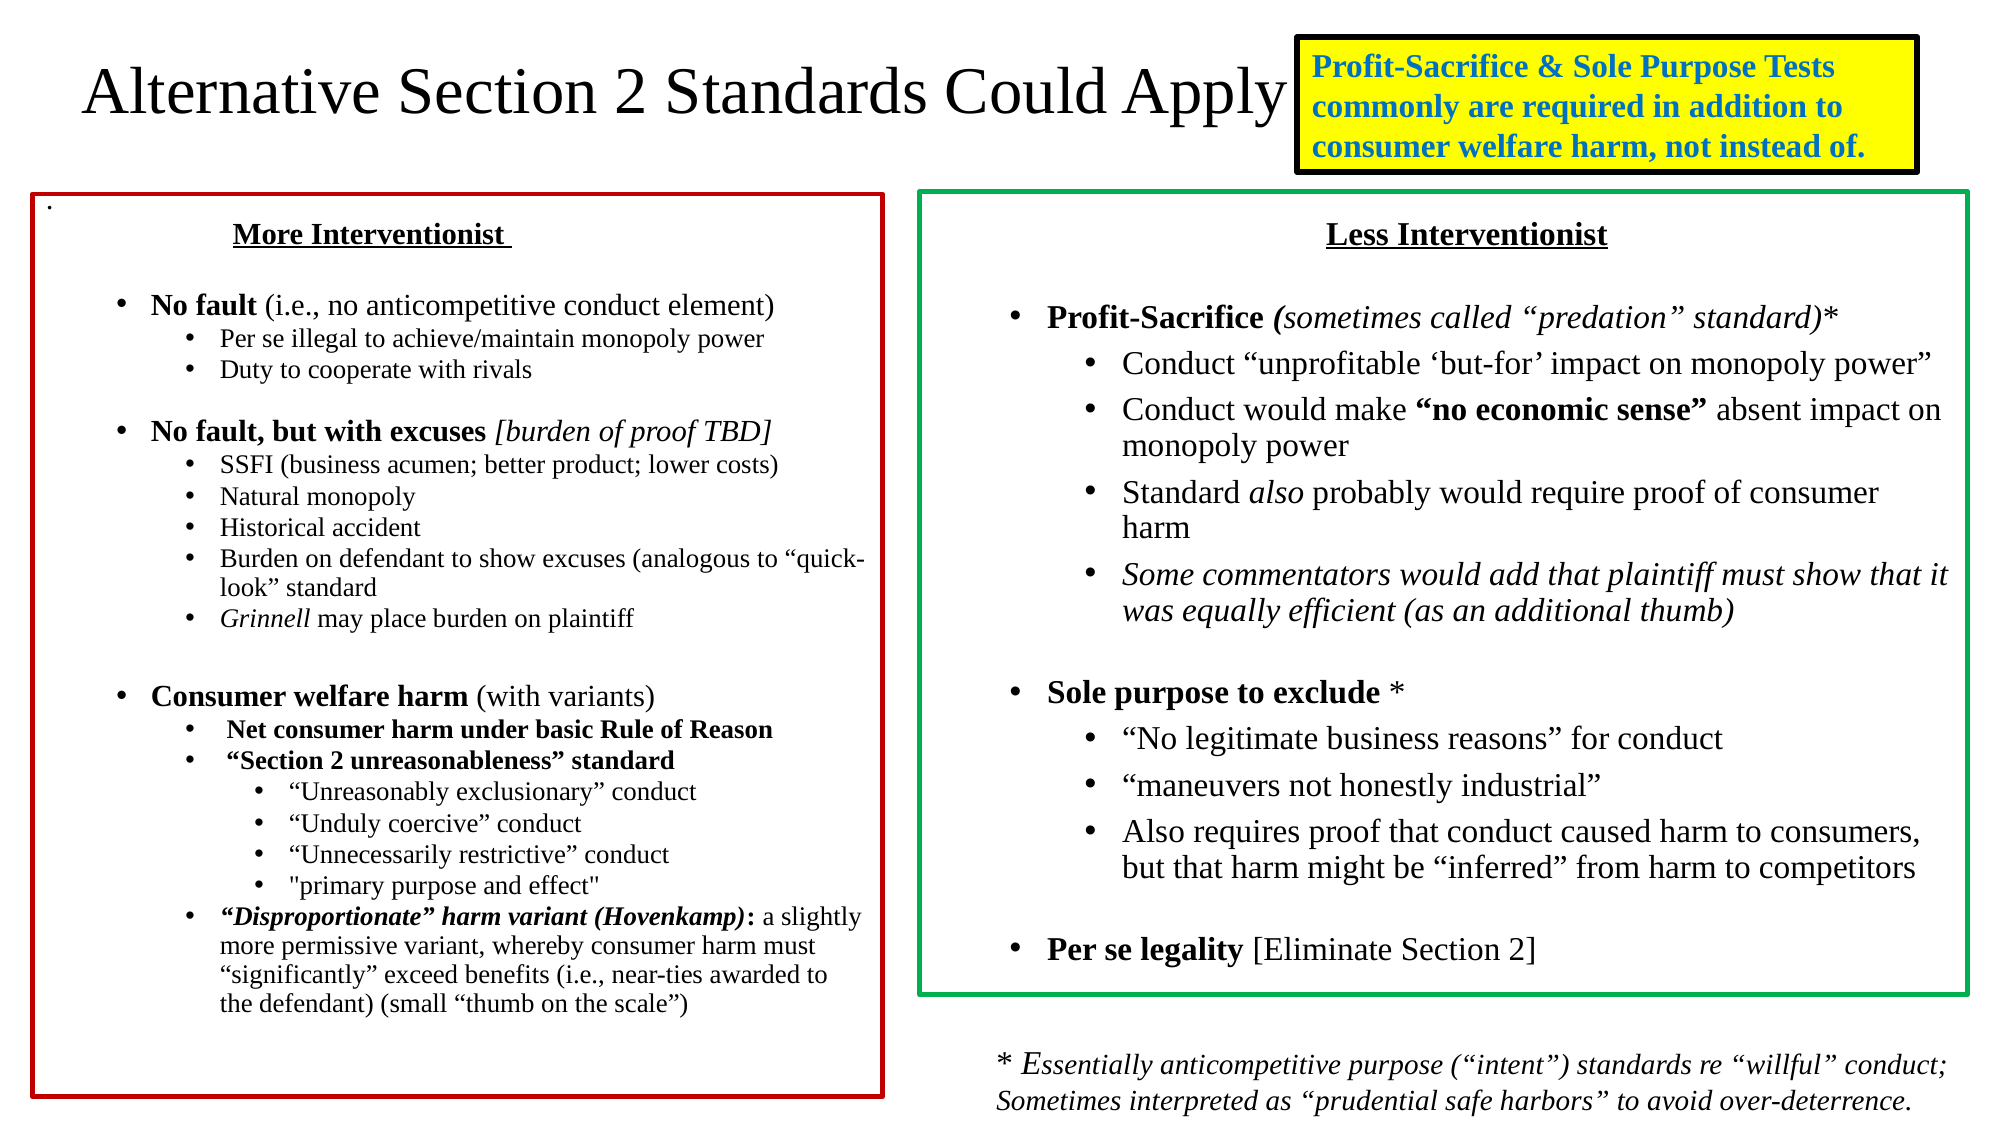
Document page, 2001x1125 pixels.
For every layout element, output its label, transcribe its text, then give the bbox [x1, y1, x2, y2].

title Alternative Section 2 Standards Could Apply [66, 0, 1792, 202]
text_box Profit-Sacrifice & Sole Purpose Tests commonly are required in addition to consumer welfare harm, not instead of. [1297, 37, 1918, 172]
list More Interventionist No fault (i.e., no anticompetitive conduct element) Per se illegal to achieve/maintain monopoly power Duty to cooperate with rivals No fault, but with excuses [burden of proof TBD] SSFI (business acumen; better product; lower costs) Natural monopoly Historical accident Burden on defendant to show excuses (analogous to “quick-look” standard Grinnell may place burden on plaintiff Consumer welfare harm (with variants) Net consumer harm under basic Rule of Reason “Section 2 unreasonableness” standard “Unreasonably exclusionary” conduct “Unduly coercive” conduct “Unnecessarily restrictive” conduct "primary purpose and effect" “Disproportionate” harm variant (Hovenkamp): a slightly more permissive variant, whereby consumer harm must “significantly” exceed benefits (i.e., near-ties awarded to the defendant) (small “thumb on the scale”) [32, 194, 883, 1097]
text_box * Essentially anticompetitive purpose (“intent”) standards re “willful” conduct; Sometimes interpreted as “prudential safe harbors” to avoid over-deterrence. [906, 1034, 2000, 1124]
list Less Interventionist Profit-Sacrifice (sometimes called “predation” standard)* Conduct “unprofitable ‘but-for’ impact on monopoly power” Conduct would make “no economic sense” absent impact on monopoly power Standard also probably would require proof of consumer harm Some commentators would add that plaintiff must show that it was equally efficient (as an additional thumb) Sole purpose to exclude * “No legitimate business reasons” for conduct “maneuvers not honestly industrial” Also requires proof that conduct caused harm to consumers, but that harm might be “inferred” from harm to competitors Per se legality [Eliminate Section 2] [919, 191, 1968, 995]
